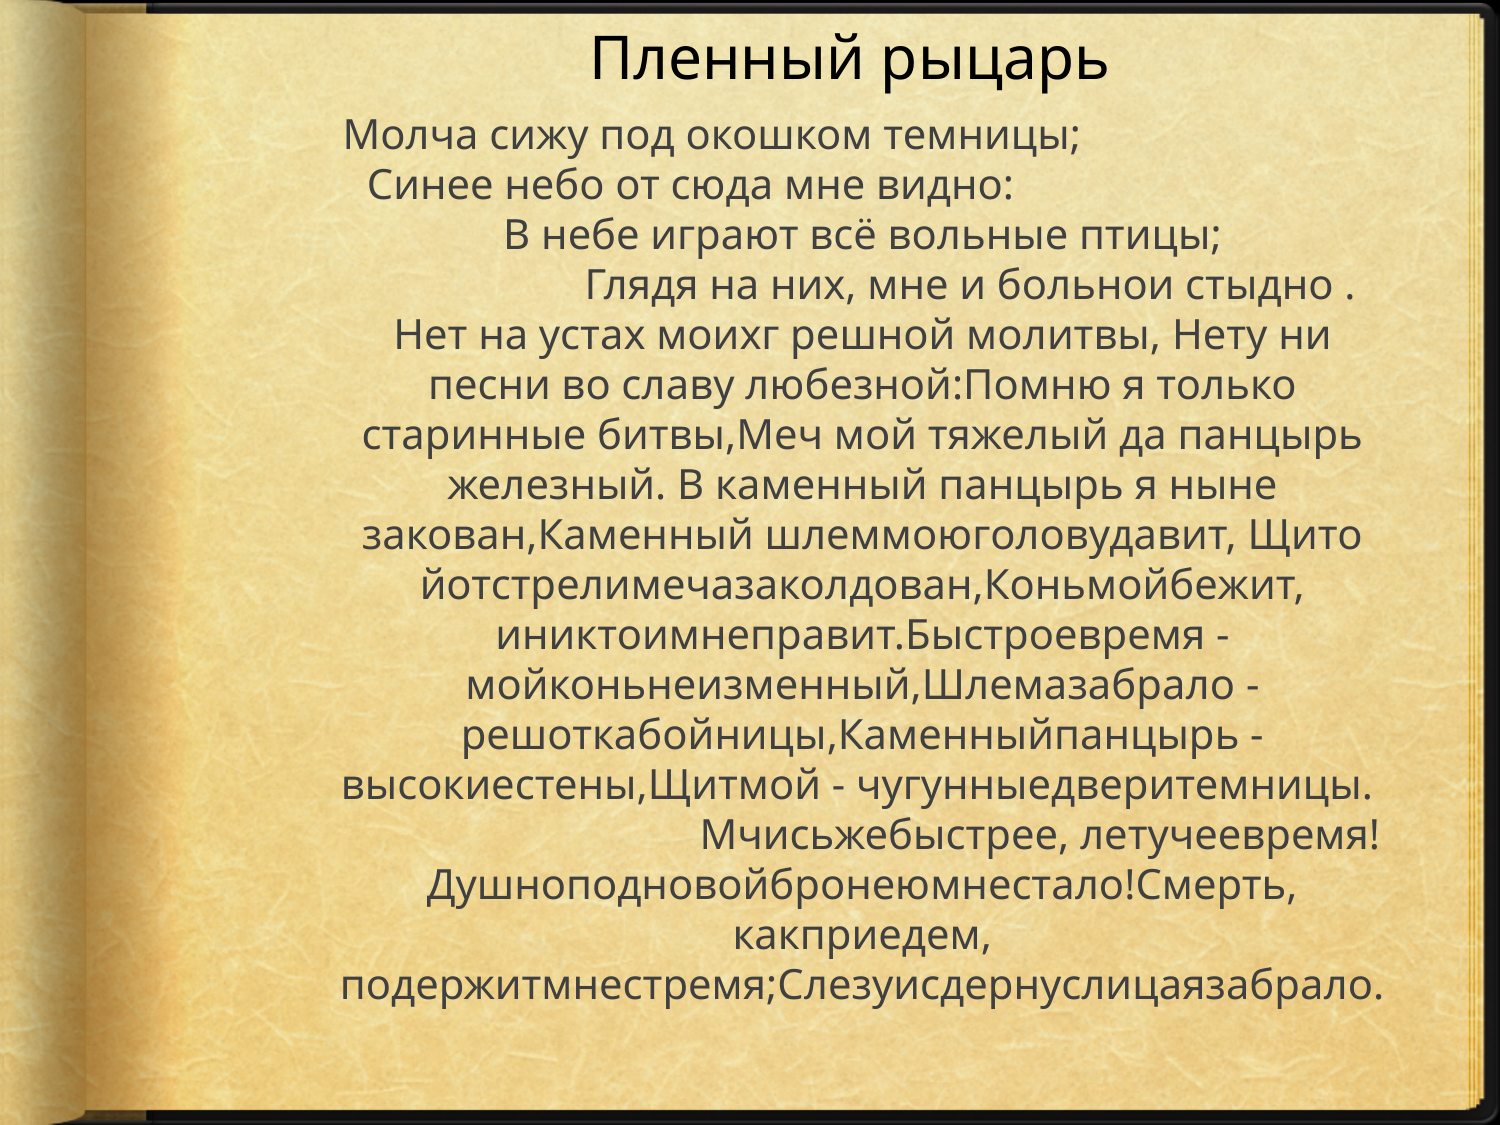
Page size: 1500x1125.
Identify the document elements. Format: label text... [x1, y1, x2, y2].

text_box Пленный рыцарь [487, 11, 1213, 99]
list Молча сижу под окошком темницы; Синее небо от сюда мне видно: В небе играют всё вольные птицы; Глядя на них, мне и больнои стыдно . Нет на устах моихг решной молитвы, Нету ни песни во славу любезной:Помню я только старинные битвы,Меч мой тяжелый да панцырь железный. В каменный панцырь я ныне закован,Каменный шлеммоюголовудавит, Щито йотстрелимечазаколдован,Коньмойбежит, иниктоимнеправит.Быстроевремя - мойконьнеизменный,Шлемазабрало - решоткабойницы,Каменныйпанцырь - высокиестены,Щитмой - чугунныедверитемницы. Мчисьжебыстрее, летучеевремя!Душноподновойбронеюмнестало!Смерть, какприедем, подержитмнестремя;Слезуисдернуслицаязабрало. [324, 99, 1400, 1063]
picture [0, 0, 1500, 1125]
